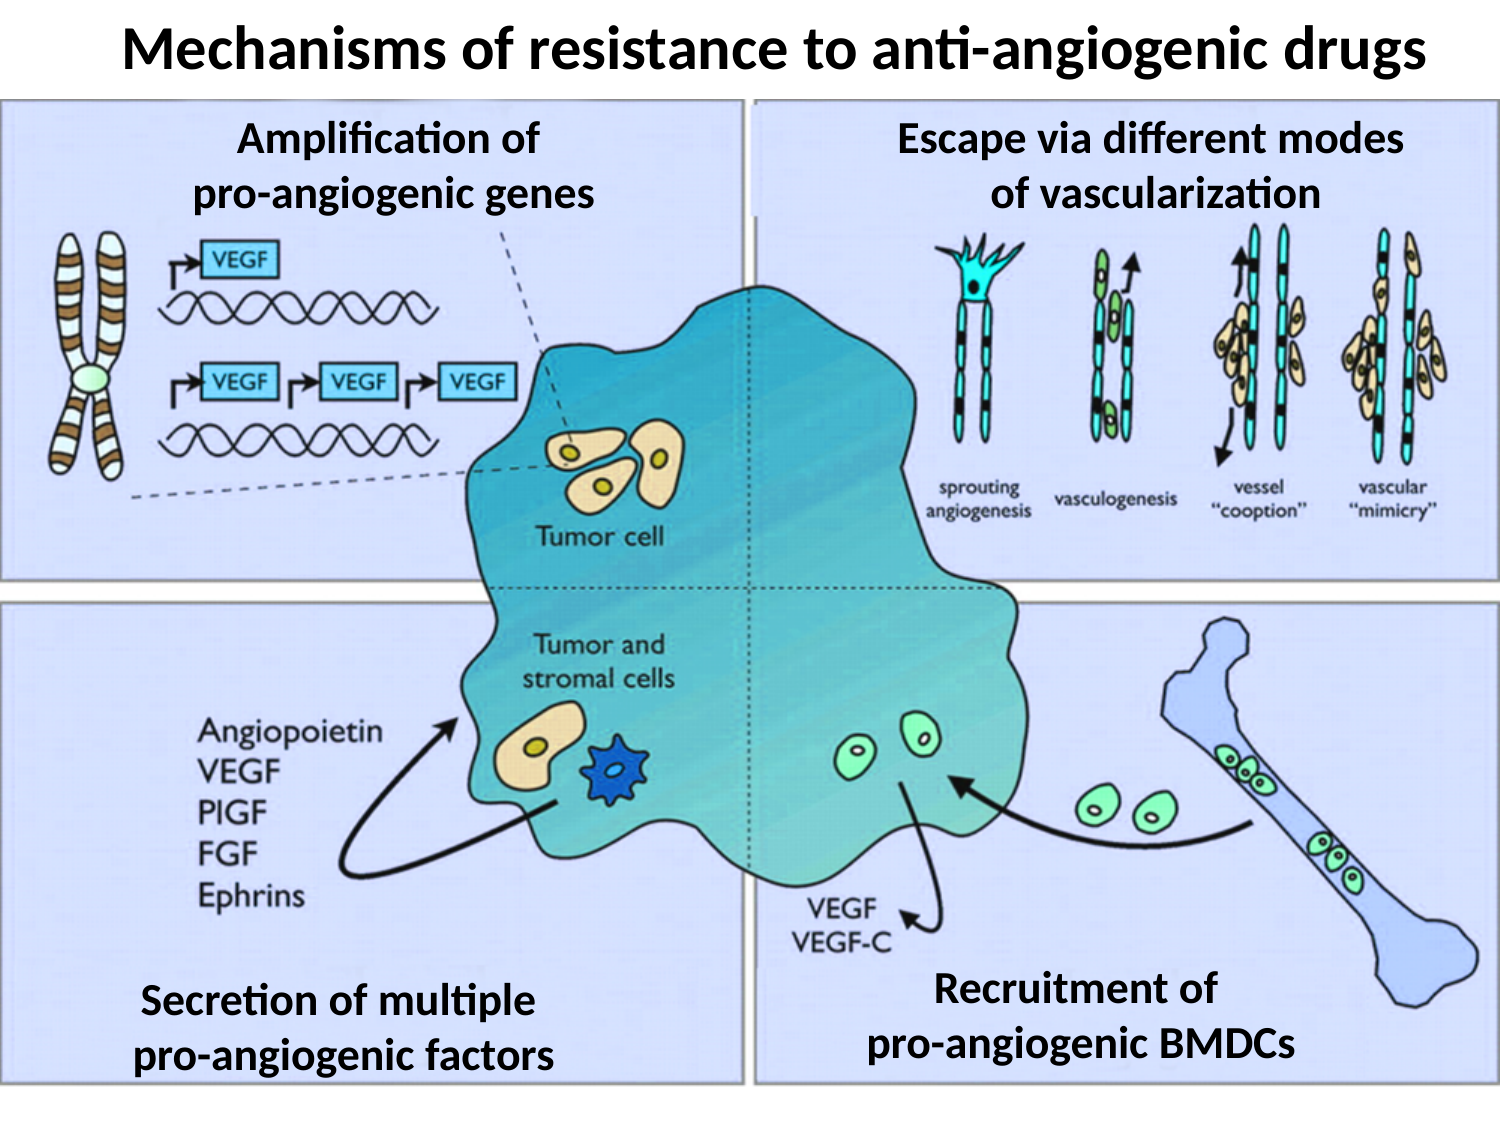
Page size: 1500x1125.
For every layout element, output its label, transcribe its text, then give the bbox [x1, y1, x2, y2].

text_box Mechanisms of resistance to anti-angiogenic drugs [12, 0, 1500, 90]
picture [0, 99, 1500, 1088]
